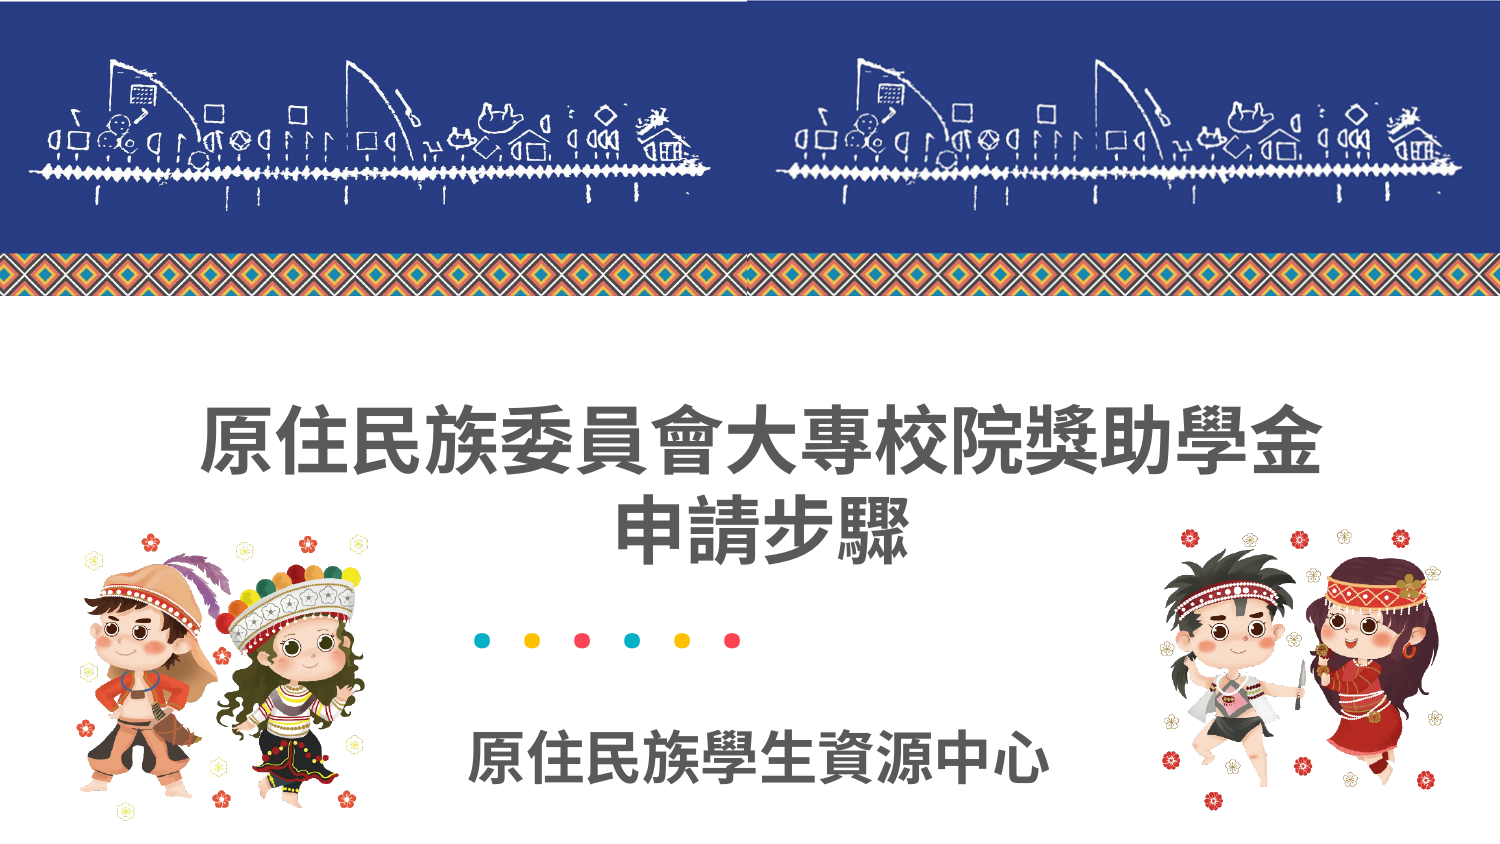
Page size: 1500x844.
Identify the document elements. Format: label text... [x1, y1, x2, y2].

text_box 原住民族委員會大專校院獎助學金申請步驟 [171, 386, 1353, 582]
picture [1146, 516, 1452, 821]
picture [61, 523, 378, 840]
picture [0, 0, 1500, 297]
text_box 原住民族學生資源中心 [453, 714, 1066, 799]
text_box · · · · · · [454, 574, 1069, 699]
